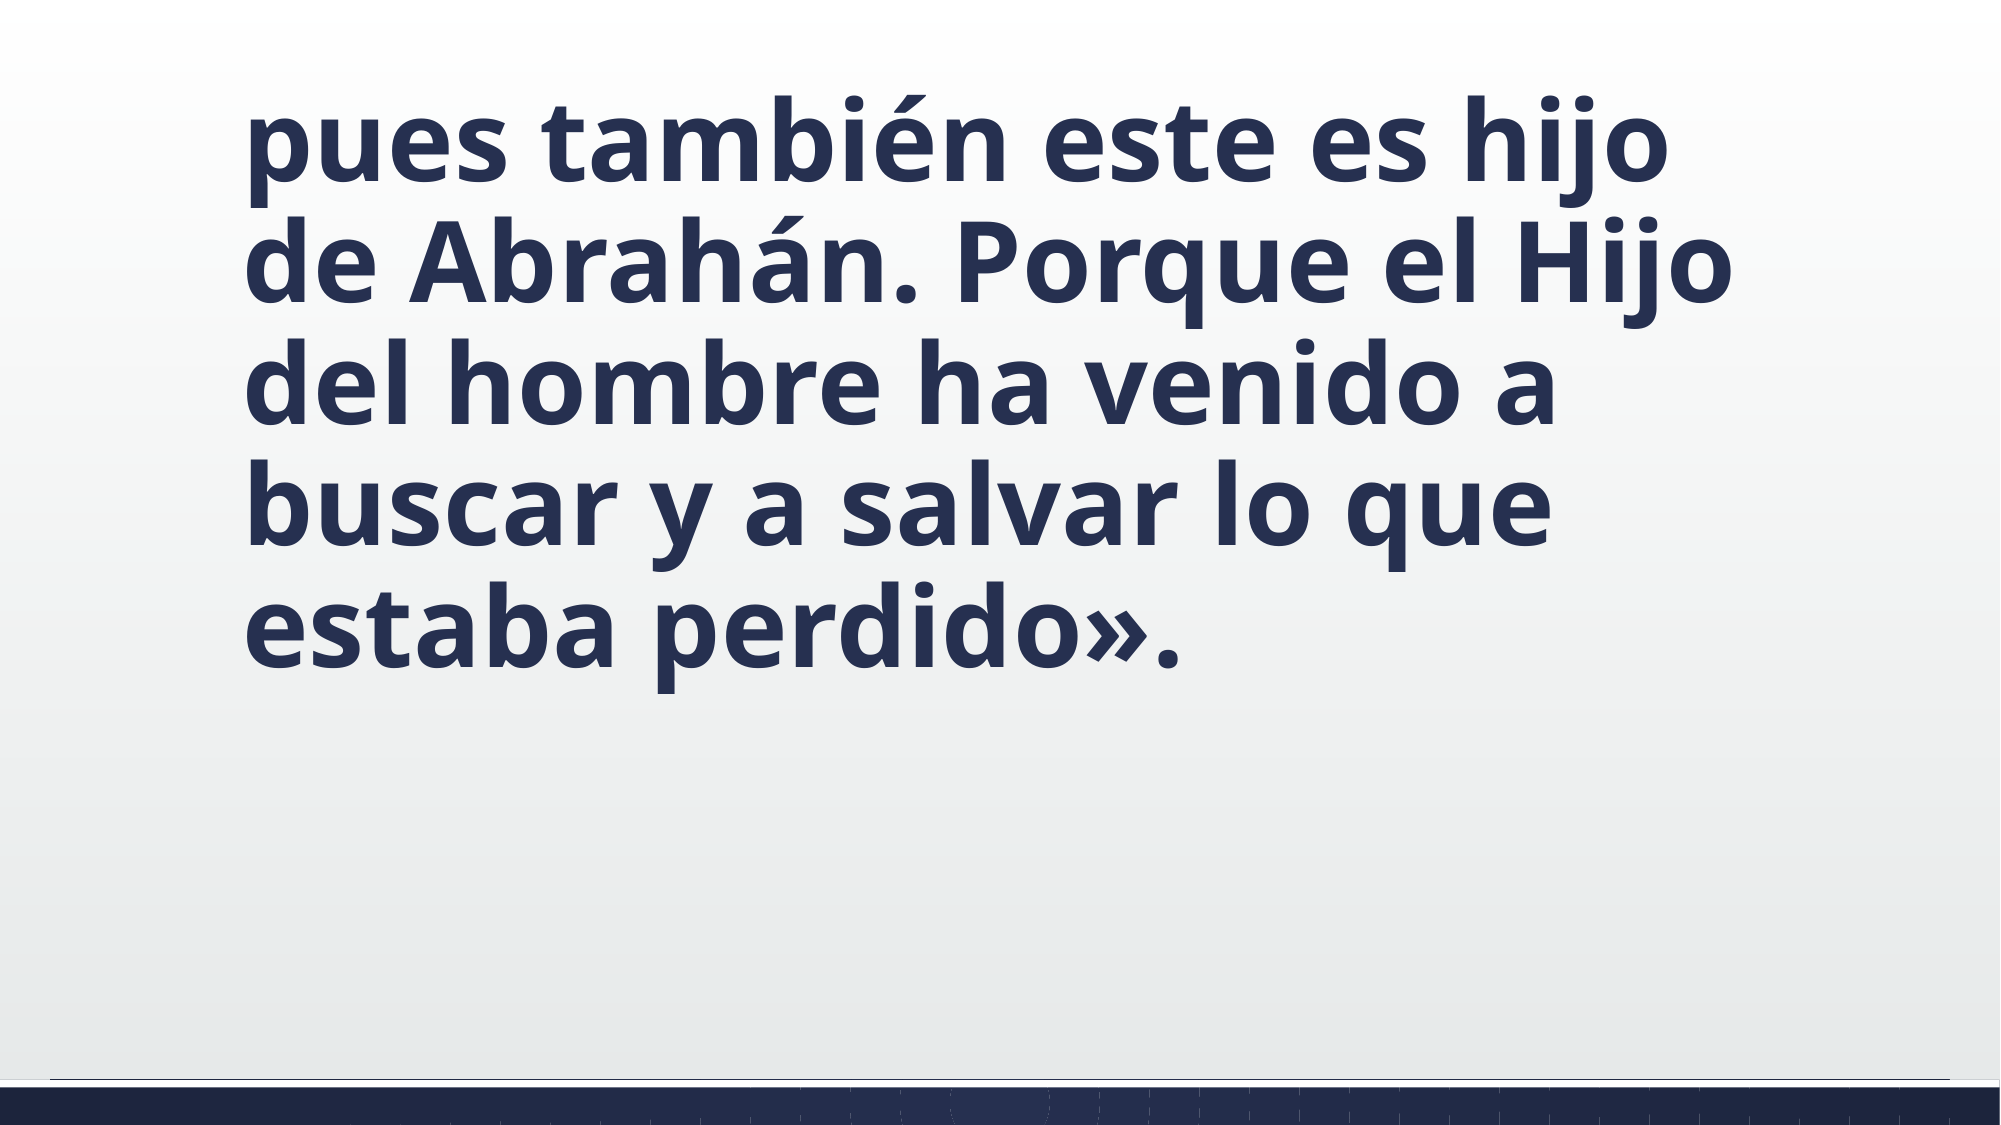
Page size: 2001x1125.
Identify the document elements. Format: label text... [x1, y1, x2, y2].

list pues también este es hijo de Abrahán. Porque el Hijo del hombre ha venido a buscar y a salvar lo que estaba perdido». [219, 76, 1780, 990]
